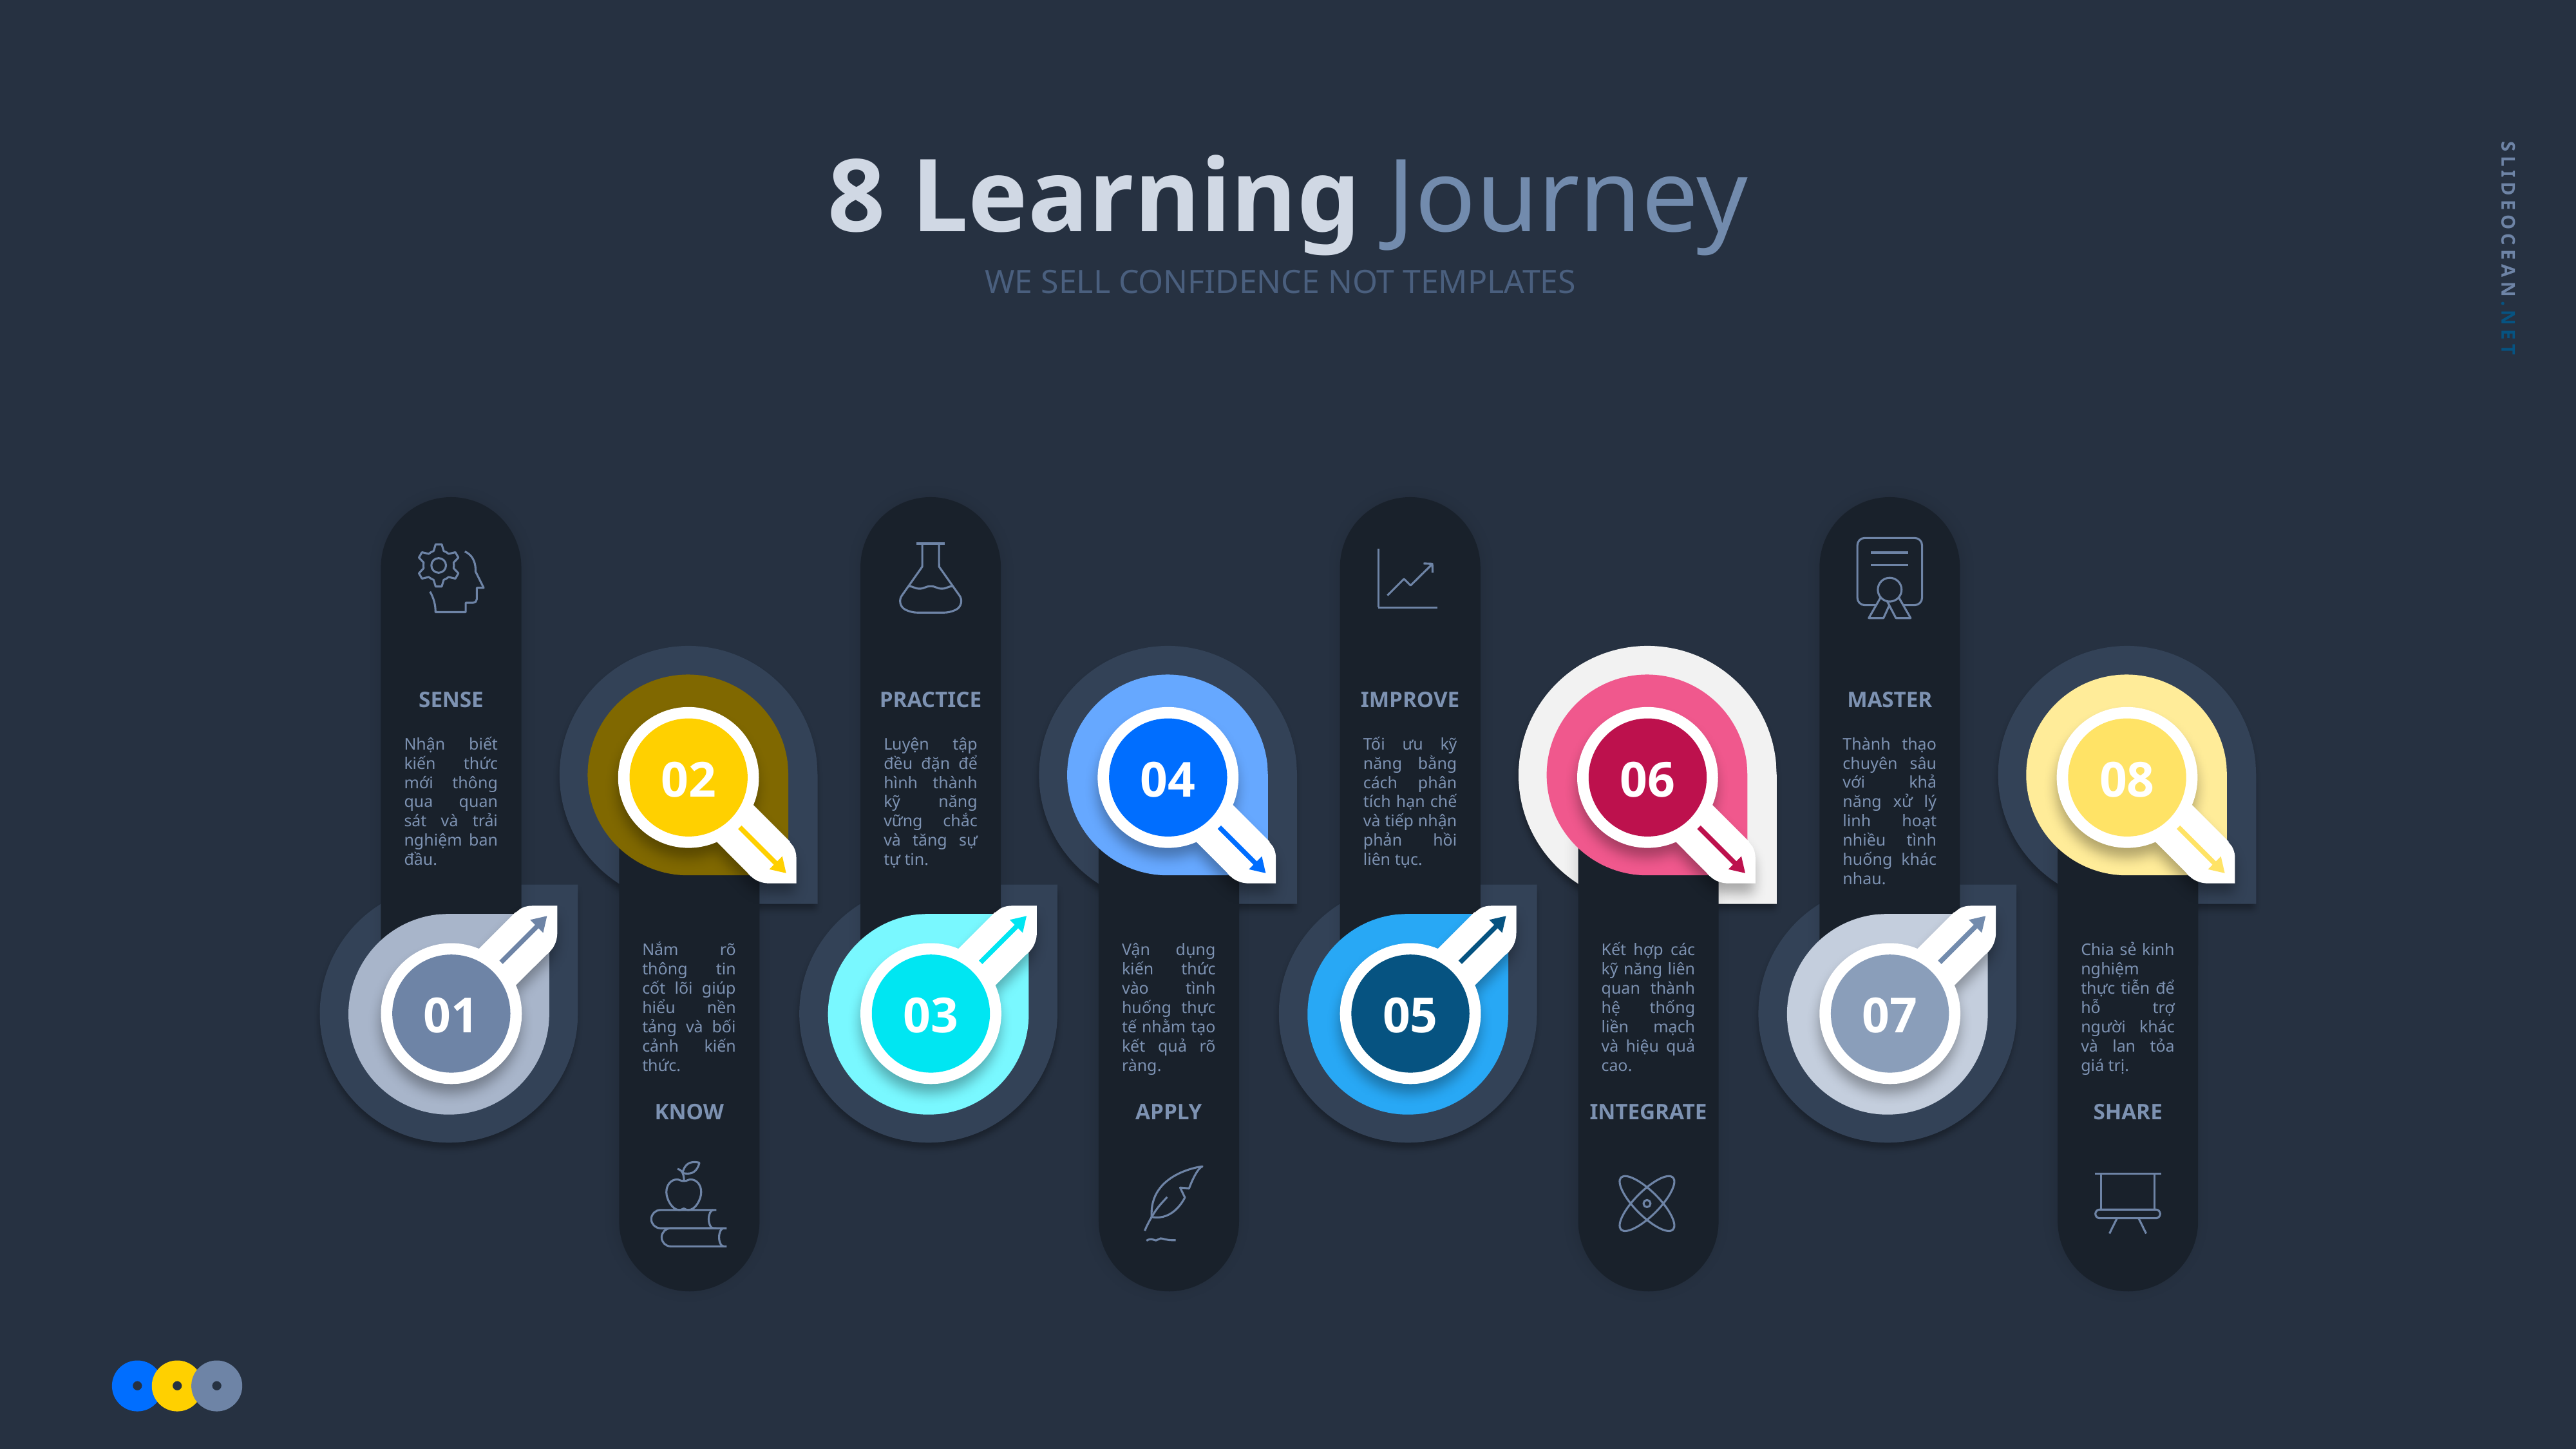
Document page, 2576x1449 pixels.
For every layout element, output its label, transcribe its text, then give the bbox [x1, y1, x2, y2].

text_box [1097, 706, 1276, 884]
text_box [558, 645, 819, 905]
text_box [1144, 1166, 1203, 1231]
text_box [1857, 538, 1922, 618]
text_box [859, 496, 1002, 939]
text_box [1577, 934, 1719, 1130]
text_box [1819, 681, 1960, 876]
text_box [1339, 496, 1482, 939]
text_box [1340, 905, 1517, 1084]
text_box [1278, 883, 1539, 1144]
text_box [618, 934, 760, 1130]
text_box [2094, 1173, 2161, 1234]
text_box [1818, 496, 1961, 940]
text_box [2056, 884, 2199, 1293]
text_box [1387, 563, 1433, 596]
text_box [1306, 939, 1481, 1116]
text_box [1757, 883, 2018, 1144]
text_box [1066, 673, 1243, 848]
text_box [1546, 673, 1722, 848]
text_box [379, 496, 523, 940]
text_box [347, 940, 522, 1116]
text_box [1577, 706, 1756, 884]
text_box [1098, 934, 1240, 1130]
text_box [1340, 681, 1481, 876]
text_box [2025, 673, 2202, 848]
text_box [651, 1162, 727, 1247]
text_box [1786, 940, 1961, 1116]
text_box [2056, 706, 2235, 884]
text_box [318, 883, 579, 1144]
text_box [798, 883, 1059, 1144]
text_box [1146, 1238, 1176, 1241]
text_box [618, 884, 761, 1293]
text_box [586, 673, 763, 848]
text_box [860, 681, 1001, 876]
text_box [380, 905, 558, 1084]
text_box [1517, 645, 1778, 905]
text_box [1577, 884, 1720, 1293]
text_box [1819, 905, 1996, 1084]
text_box [419, 544, 484, 612]
text_box [900, 543, 961, 613]
text_box [1997, 645, 2257, 905]
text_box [860, 905, 1037, 1084]
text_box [380, 681, 522, 876]
text_box [1620, 1176, 1674, 1231]
text_box [827, 939, 1002, 1116]
text_box 8 Learning Journey [818, 126, 1758, 257]
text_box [2057, 934, 2199, 1130]
text_box [1097, 884, 1240, 1293]
text_box [1037, 645, 1298, 905]
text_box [618, 706, 797, 884]
text_box WE SELL CONFIDENCE NOT TEMPLATES [975, 256, 1586, 305]
